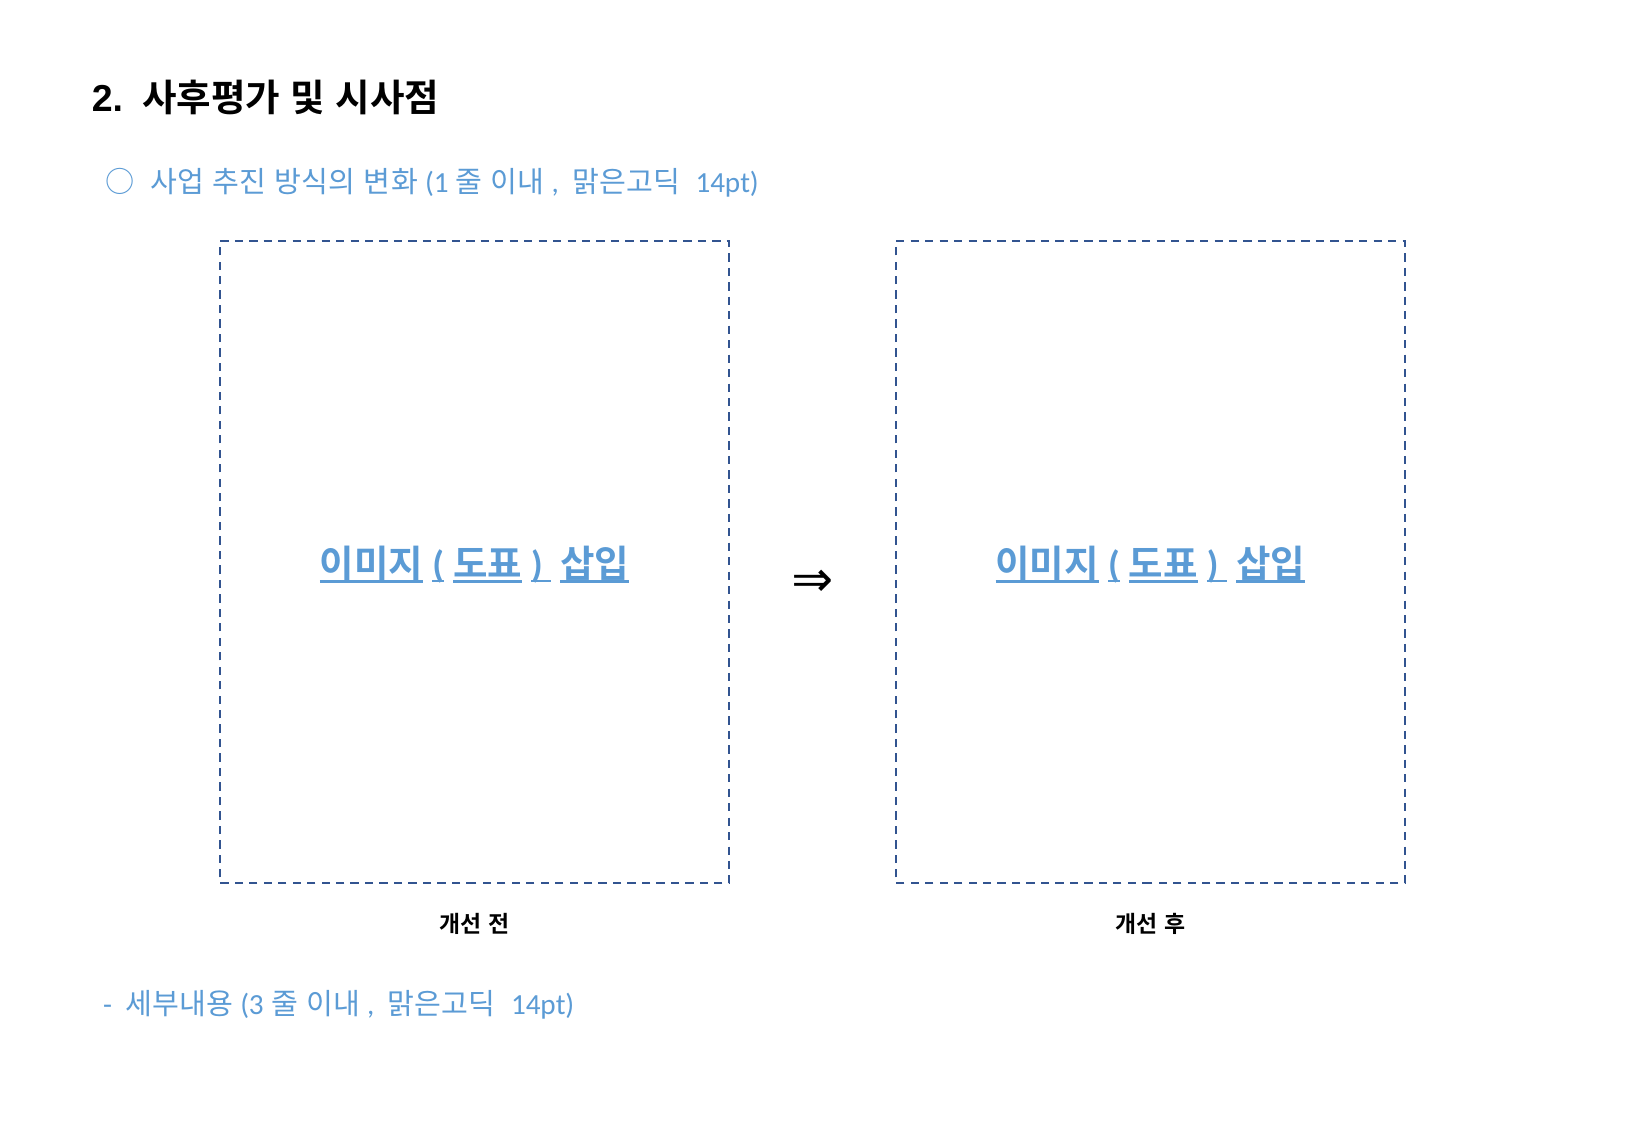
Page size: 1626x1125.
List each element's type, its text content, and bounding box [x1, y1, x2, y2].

text_box 2. 사후평가 및 시사점 [77, 52, 455, 126]
text_box ○ 사업 추진 방식의 변화(1줄 이내, 맑은고딕 14pt) [91, 142, 774, 206]
text_box ⇒ [776, 551, 849, 614]
text_box 개선 전 [424, 881, 525, 945]
text_box 이미지(도표) 삽입 [219, 240, 730, 884]
text_box 이미지(도표) 삽입 [895, 240, 1406, 884]
text_box 개선 후 [1100, 881, 1201, 945]
text_box - 세부내용(3줄 이내, 맑은고딕 14pt) [88, 964, 590, 1028]
